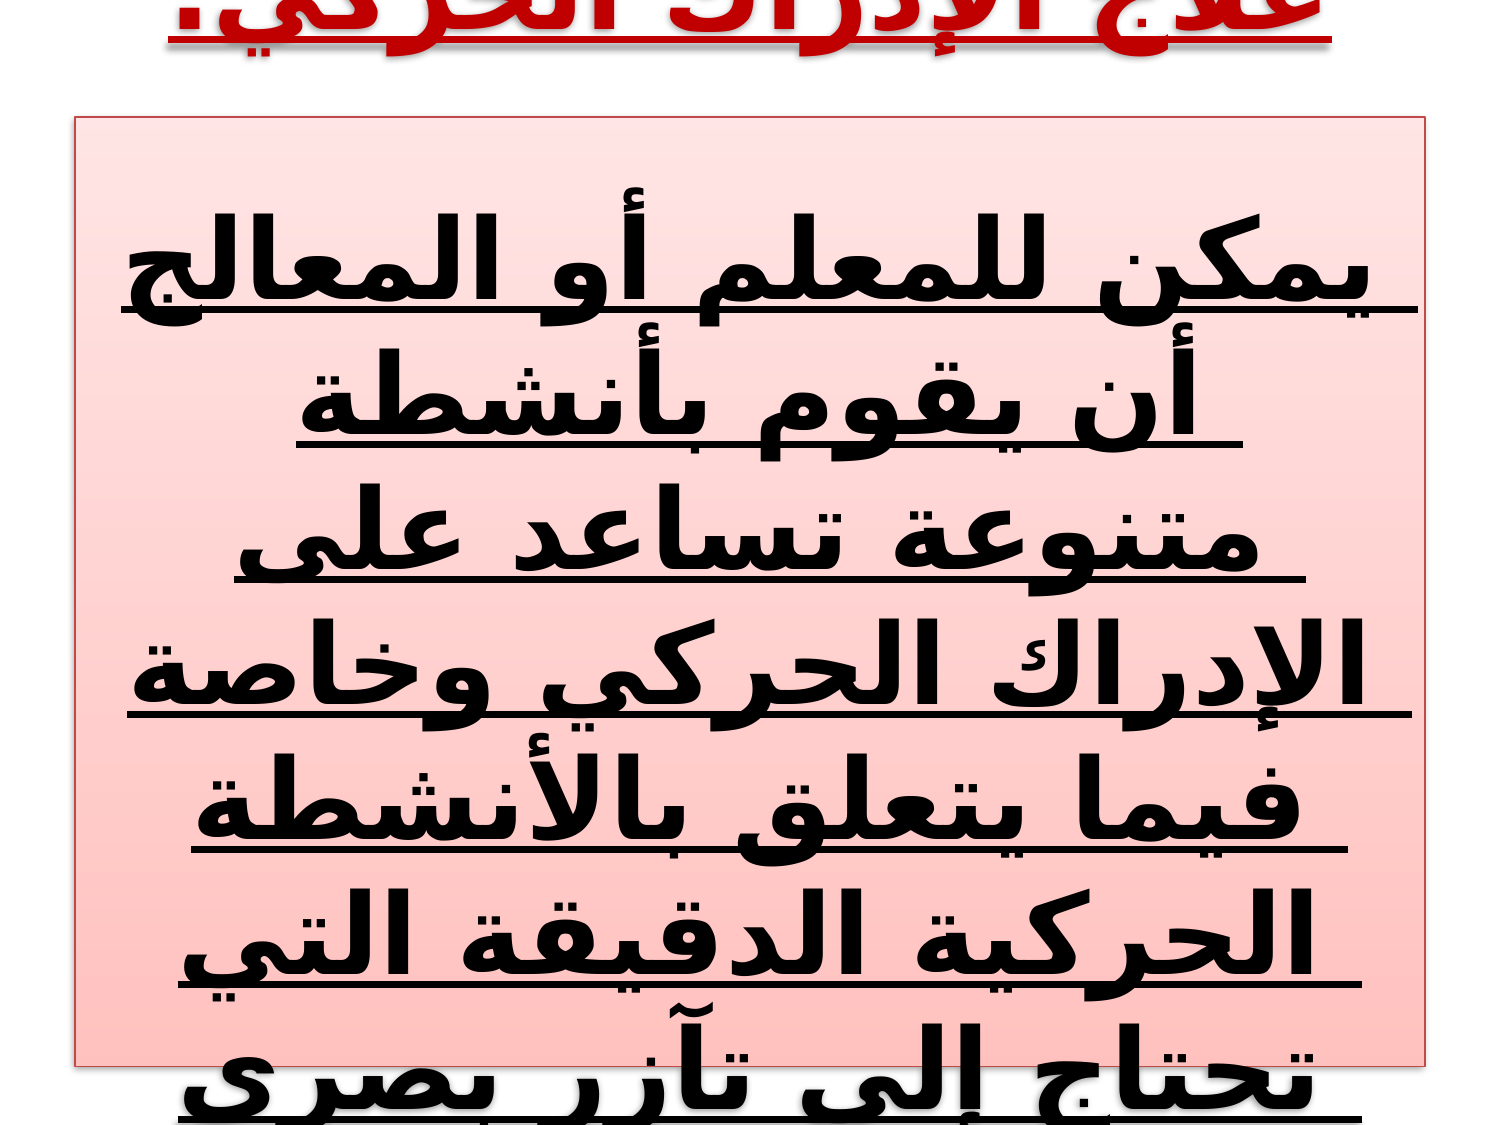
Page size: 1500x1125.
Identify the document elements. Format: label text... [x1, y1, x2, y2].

title علاج الإدراك الحركي: يمكن للمعلم أو المعالج أن يقوم بأنشطة متنوعة تساعد على الإدراك الحركي وخاصة فيما يتعلق بالأنشطة الحركية الدقيقة التي تحتاج إلى تآزر بصري وحركي مثل: [74, 116, 1426, 1067]
